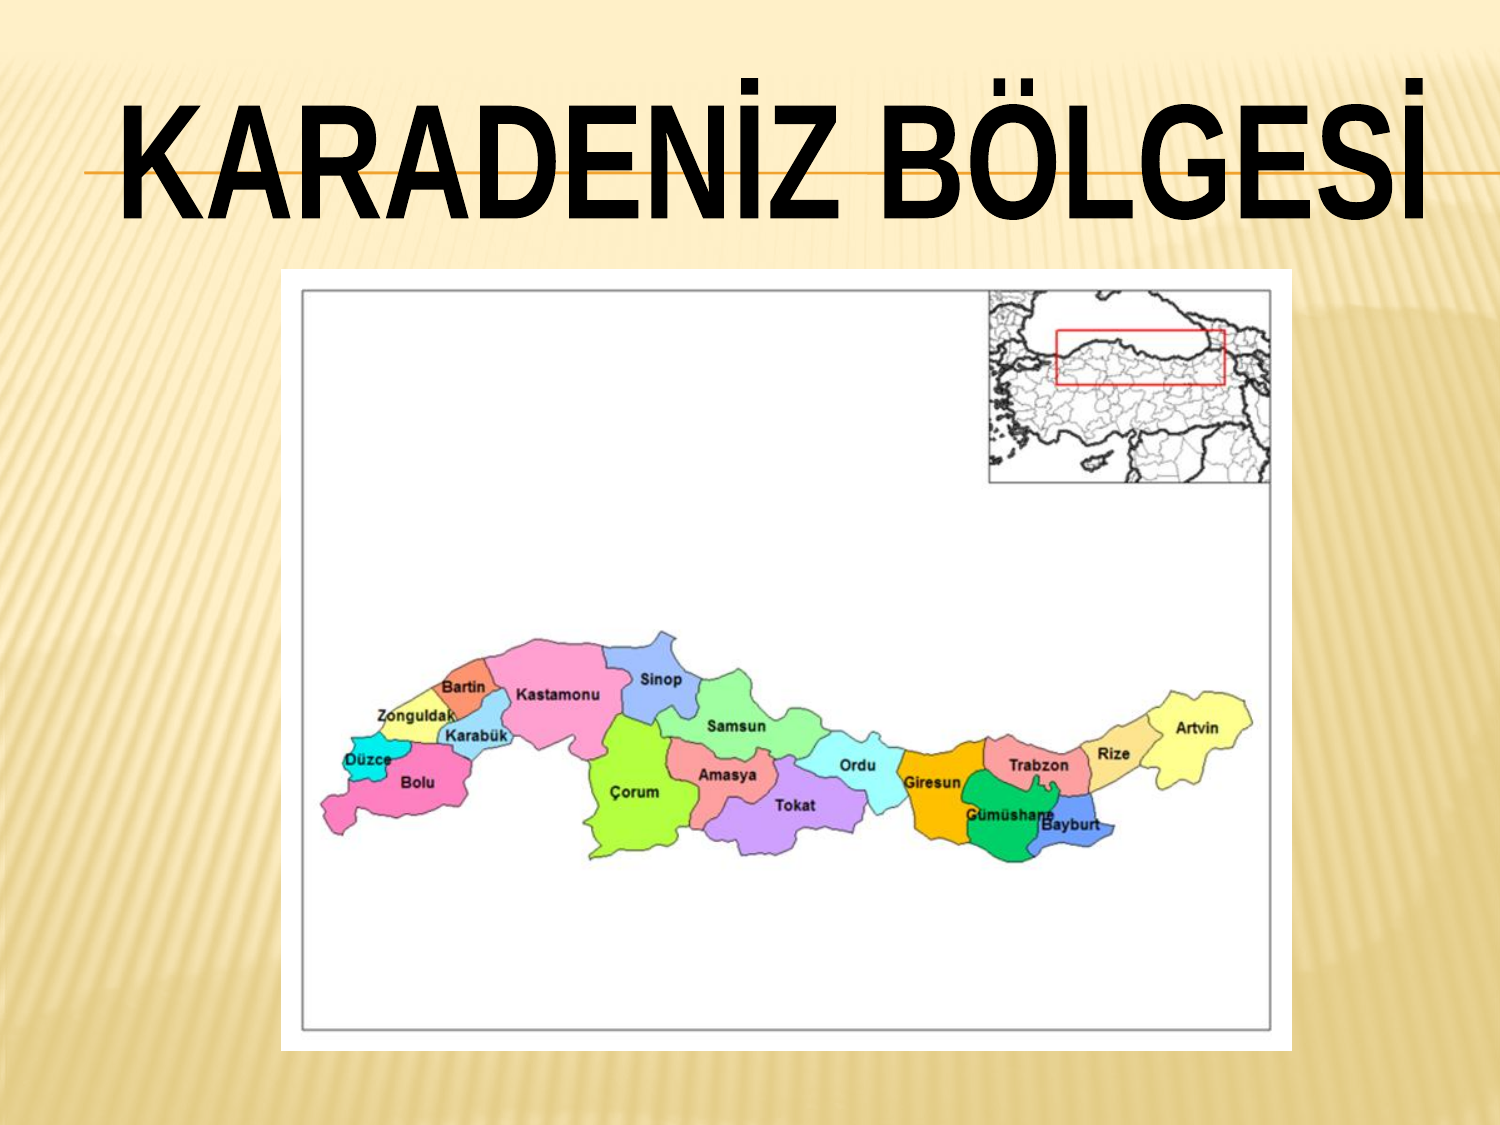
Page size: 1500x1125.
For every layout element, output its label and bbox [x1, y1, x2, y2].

text_box [596, 160, 808, 267]
picture [280, 269, 1292, 1052]
